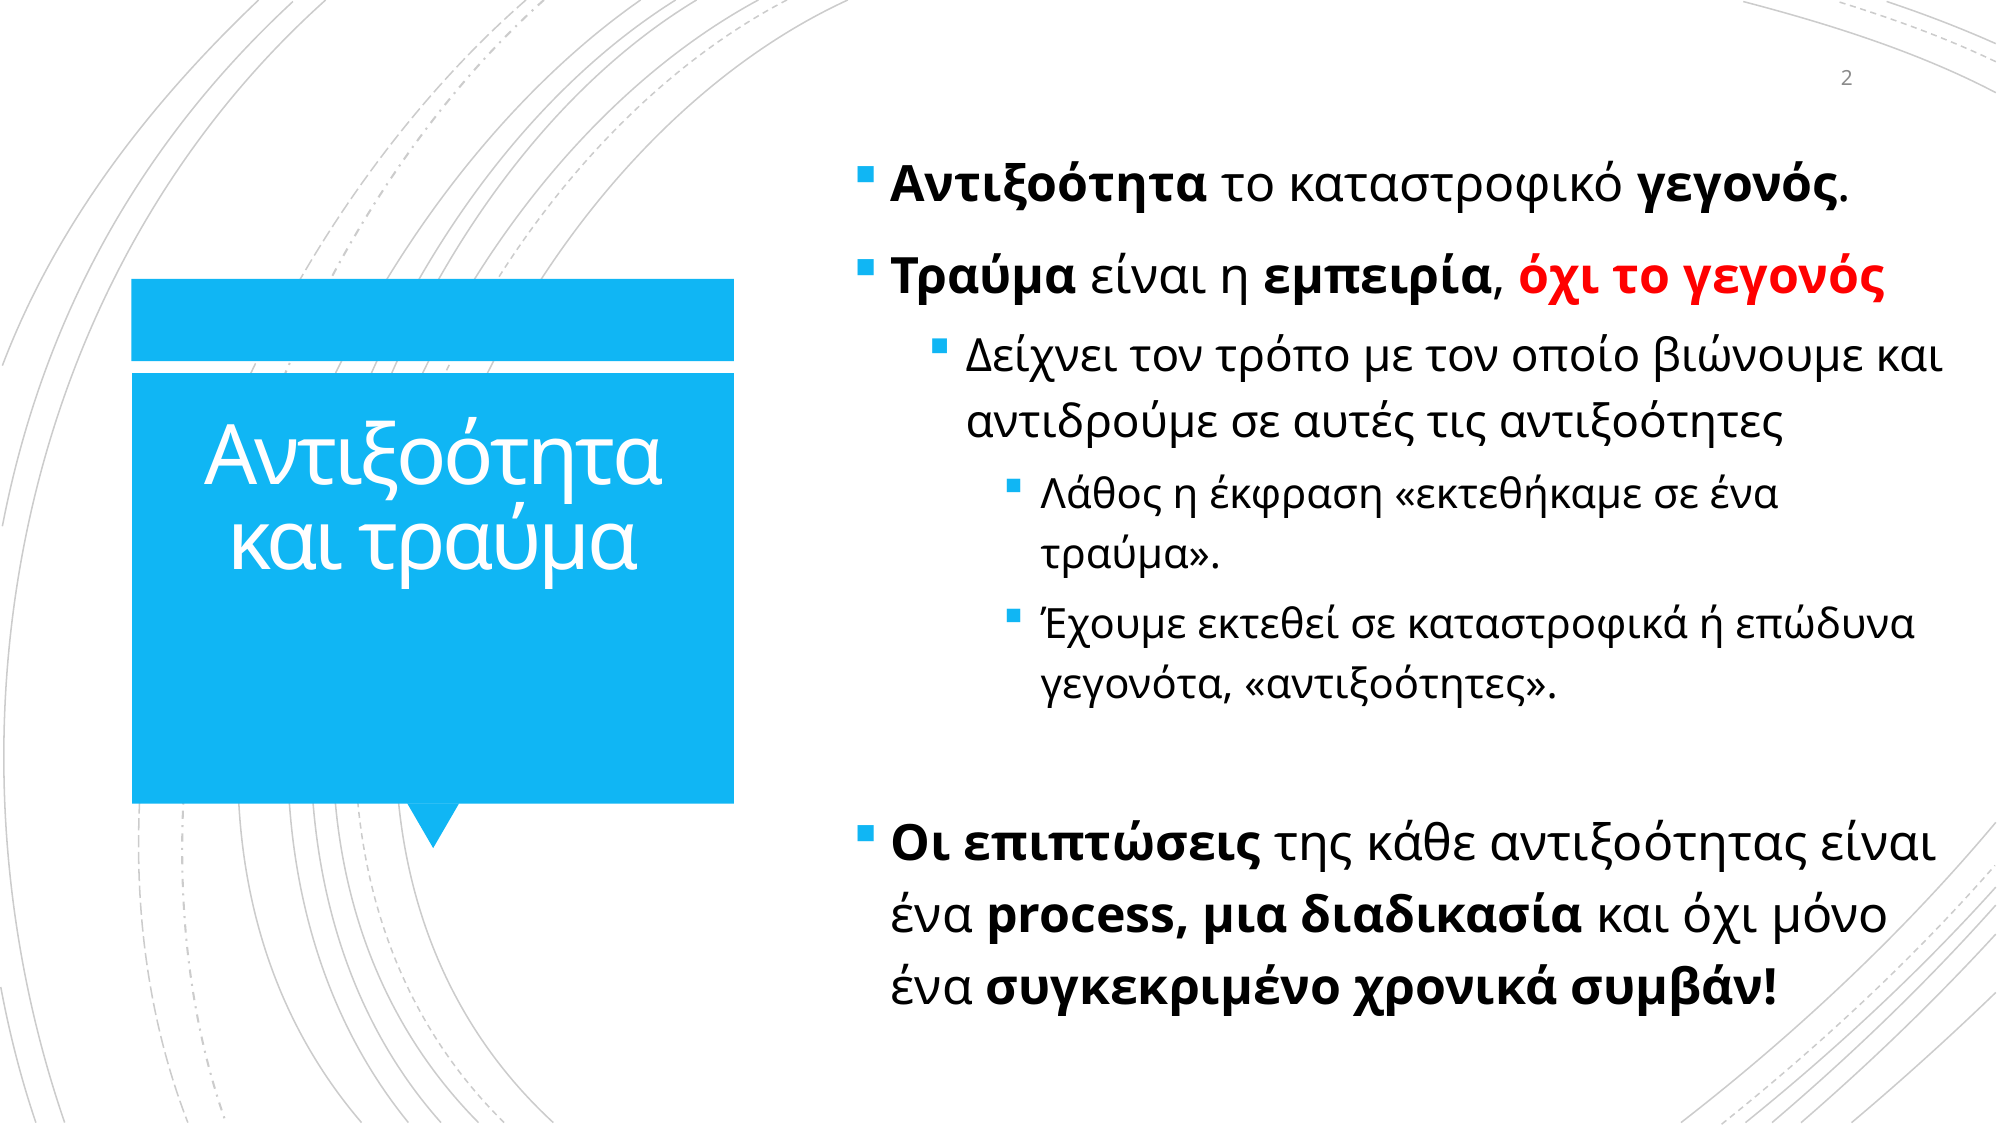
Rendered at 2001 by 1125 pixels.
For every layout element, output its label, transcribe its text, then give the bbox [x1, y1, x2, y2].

list Αντιξοότητα το καταστροφικό γεγονός. Τραύμα είναι η εμπειρία, όχι το γεγονός Δείχνει τον τρόπο με τον οποίο βιώνουμε και αντιδρούμε σε αυτές τις αντιξοότητες Λάθος η έκφραση «εκτεθήκαμε σε ένα τραύμα». Έχουμε εκτεθεί σε καταστροφικά ή επώδυνα γεγονότα, «αντιξοότητες». Οι επιπτώσεις της κάθε αντιξοότητας είναι ένα process, μια διαδικασία και όχι μόνο ένα συγκεκριμένο χρονικά συμβάν! [838, 131, 1960, 1106]
slide_number 2 [1717, 52, 1868, 105]
title Αντιξοότητα και τραύμα [145, 385, 721, 587]
